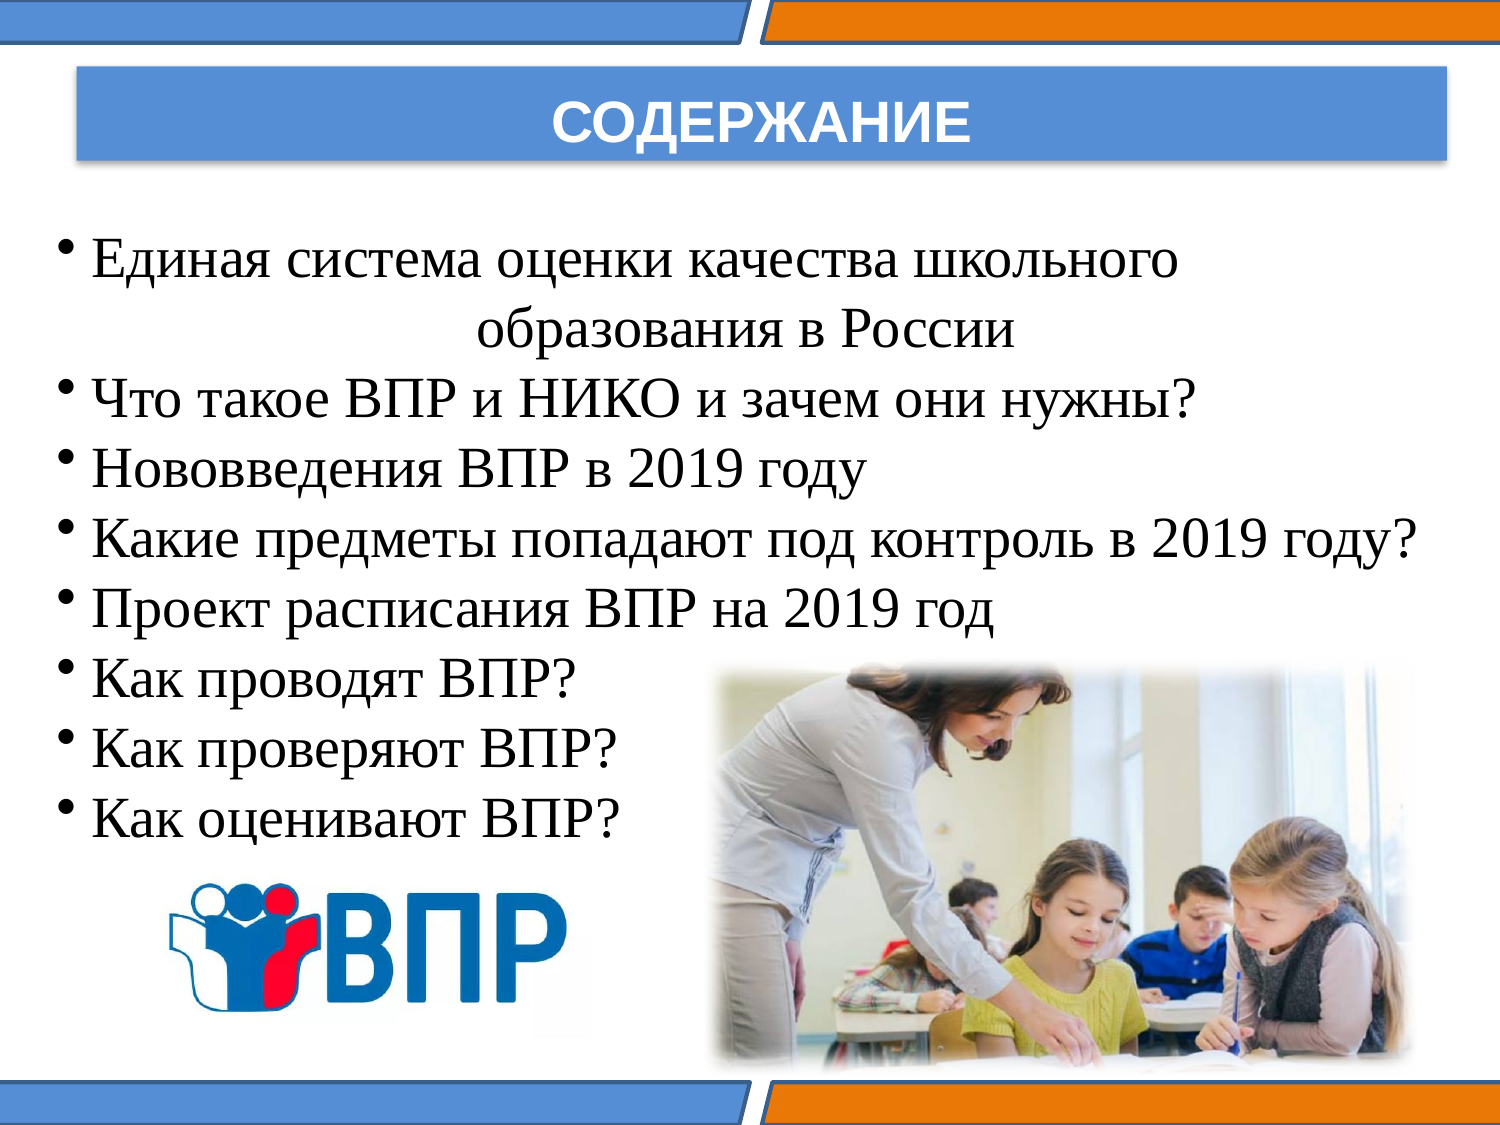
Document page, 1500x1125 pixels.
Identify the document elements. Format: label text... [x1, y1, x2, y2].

text_box СОДЕРЖАНИЕ [76, 66, 1447, 161]
picture [135, 845, 591, 1051]
picture [702, 656, 1418, 1078]
text_box [759, 0, 1500, 45]
text_box [759, 1080, 1500, 1125]
text_box [0, 0, 752, 45]
text_box [0, 1080, 752, 1125]
text_box Единая система оценки качества школьного образования в России Что такое ВПР и НИКО и зачем они нужны? Нововведения ВПР в 2019 году Какие предметы попадают под контроль в 2019 году? Проект расписания ВПР на 2019 год Как проводят ВПР? Как проверяют ВПР? Как оценивают ВПР? [41, 211, 1447, 857]
